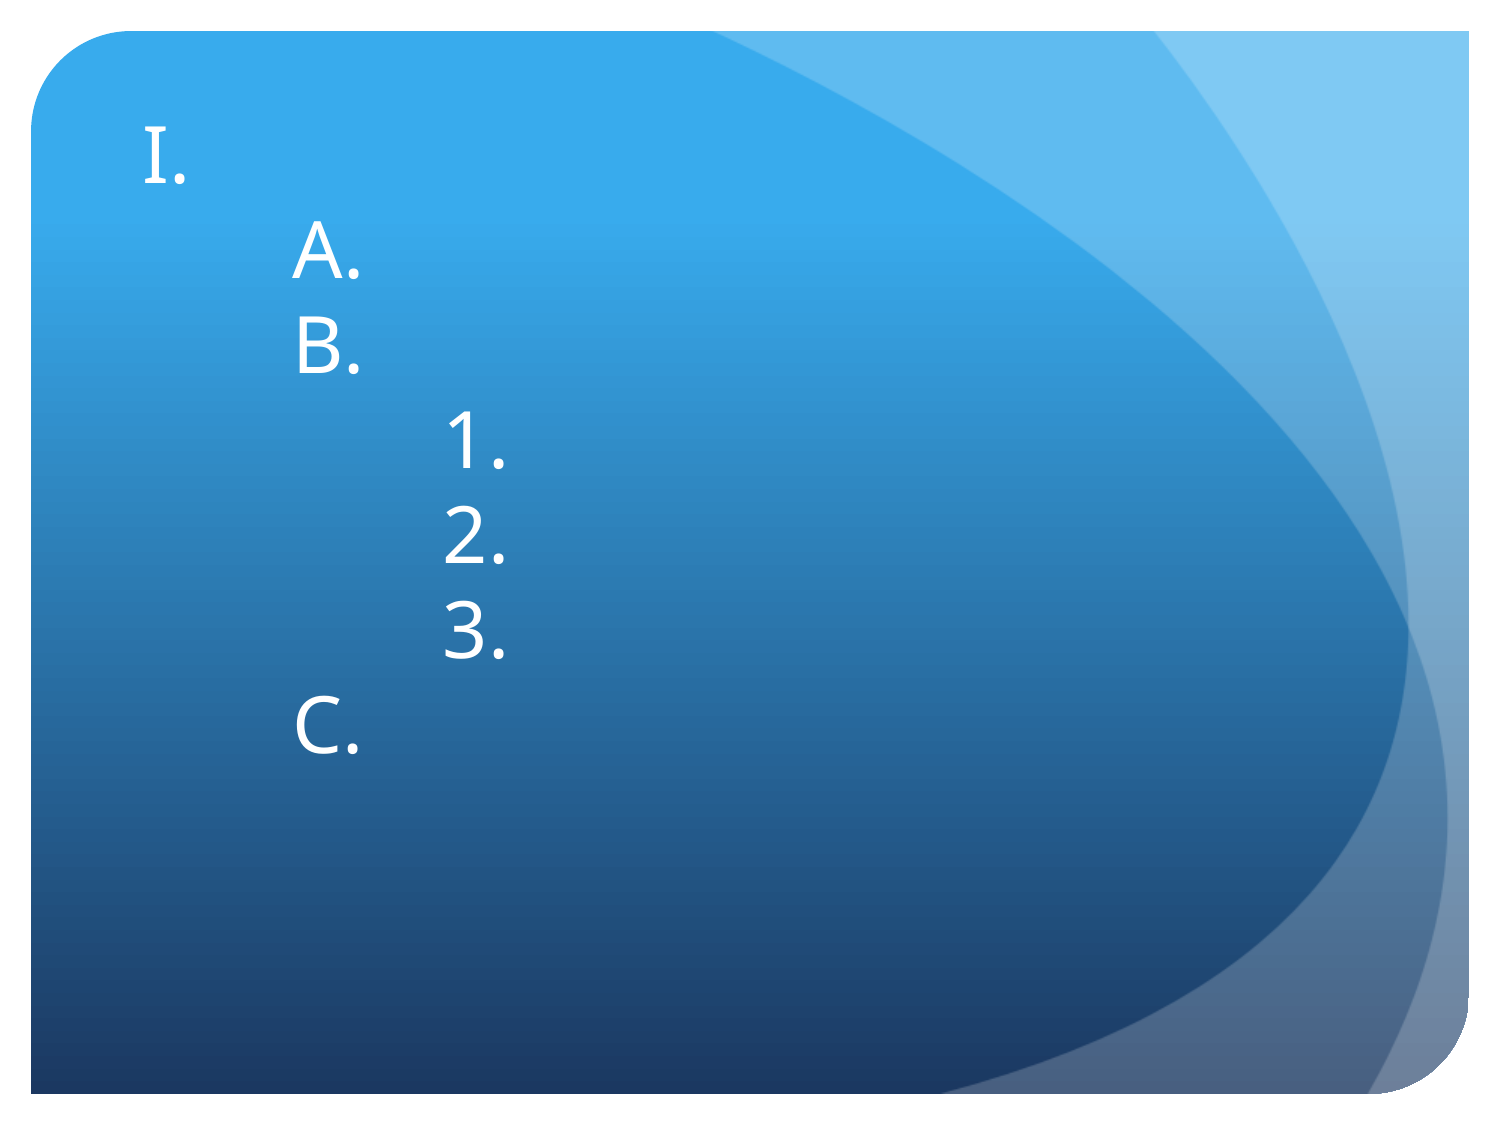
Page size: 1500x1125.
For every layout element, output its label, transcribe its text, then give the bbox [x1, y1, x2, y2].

picture [24, 30, 1473, 1094]
title I. A. B. 1. 2. 3. C. [127, 62, 1372, 1063]
